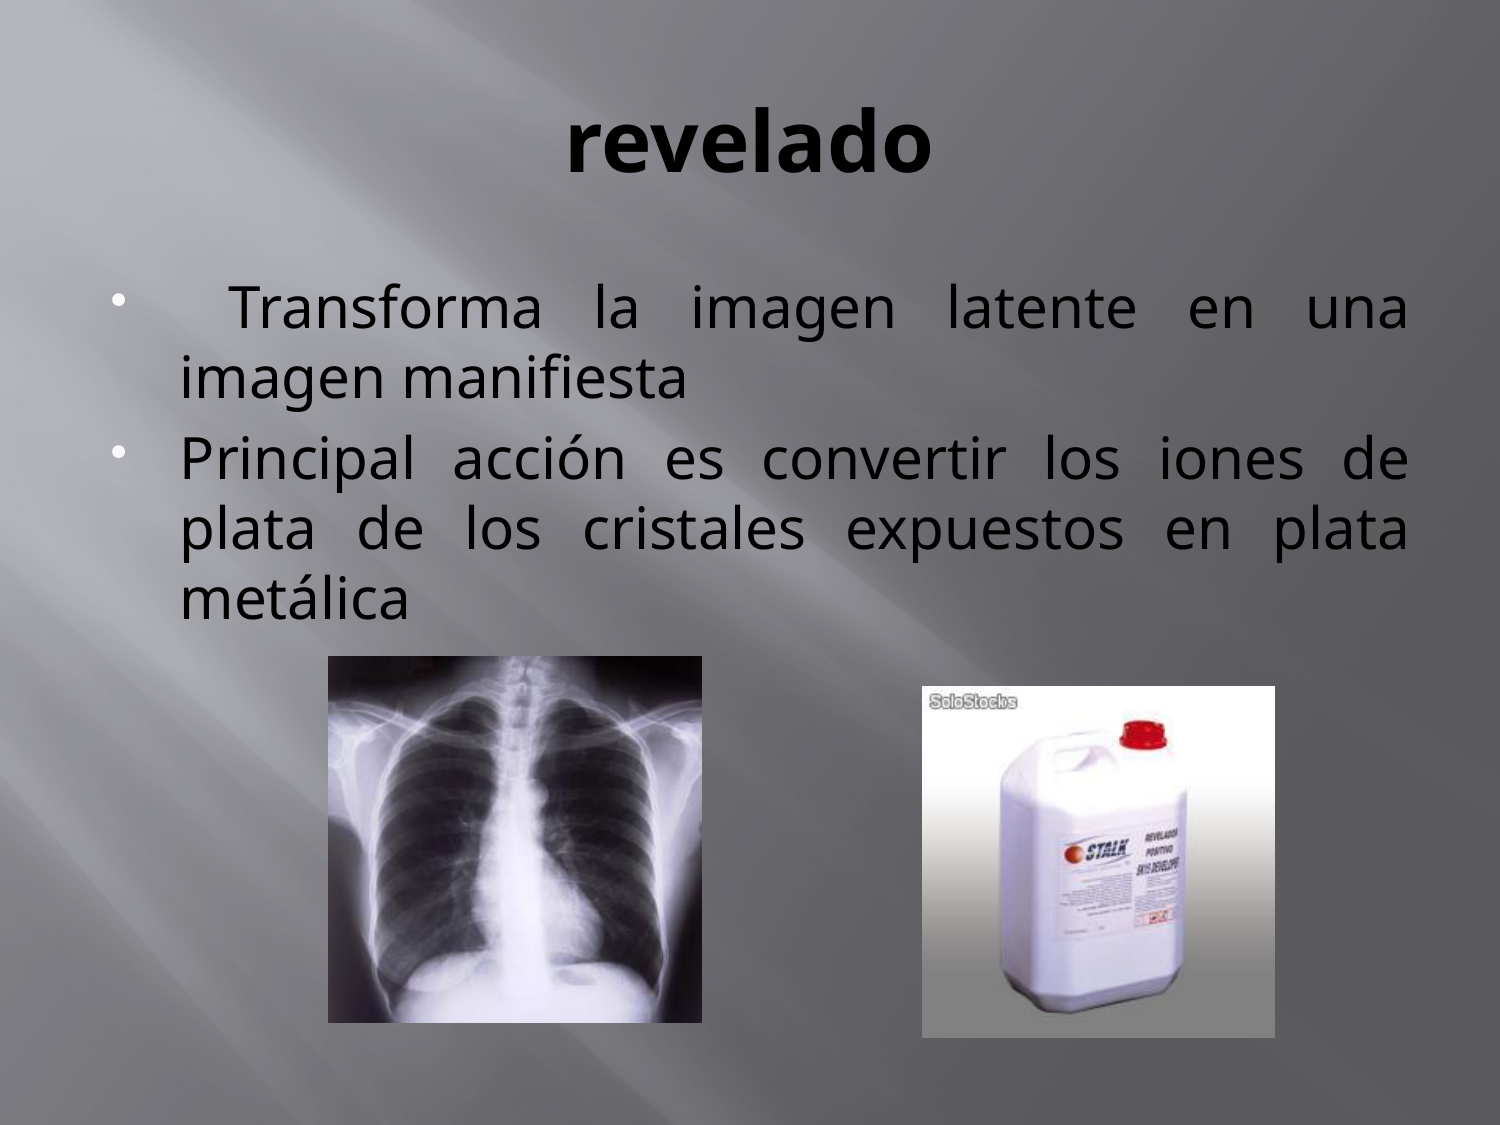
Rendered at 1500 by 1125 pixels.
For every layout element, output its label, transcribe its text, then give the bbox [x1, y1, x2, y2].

picture [327, 656, 702, 1023]
list Transforma la imagen latente en una imagen manifiesta Principal acción es convertir los iones de plata de los cristales expuestos en plata metálica [75, 262, 1425, 1035]
picture [922, 686, 1275, 1039]
title revelado [75, 45, 1425, 233]
